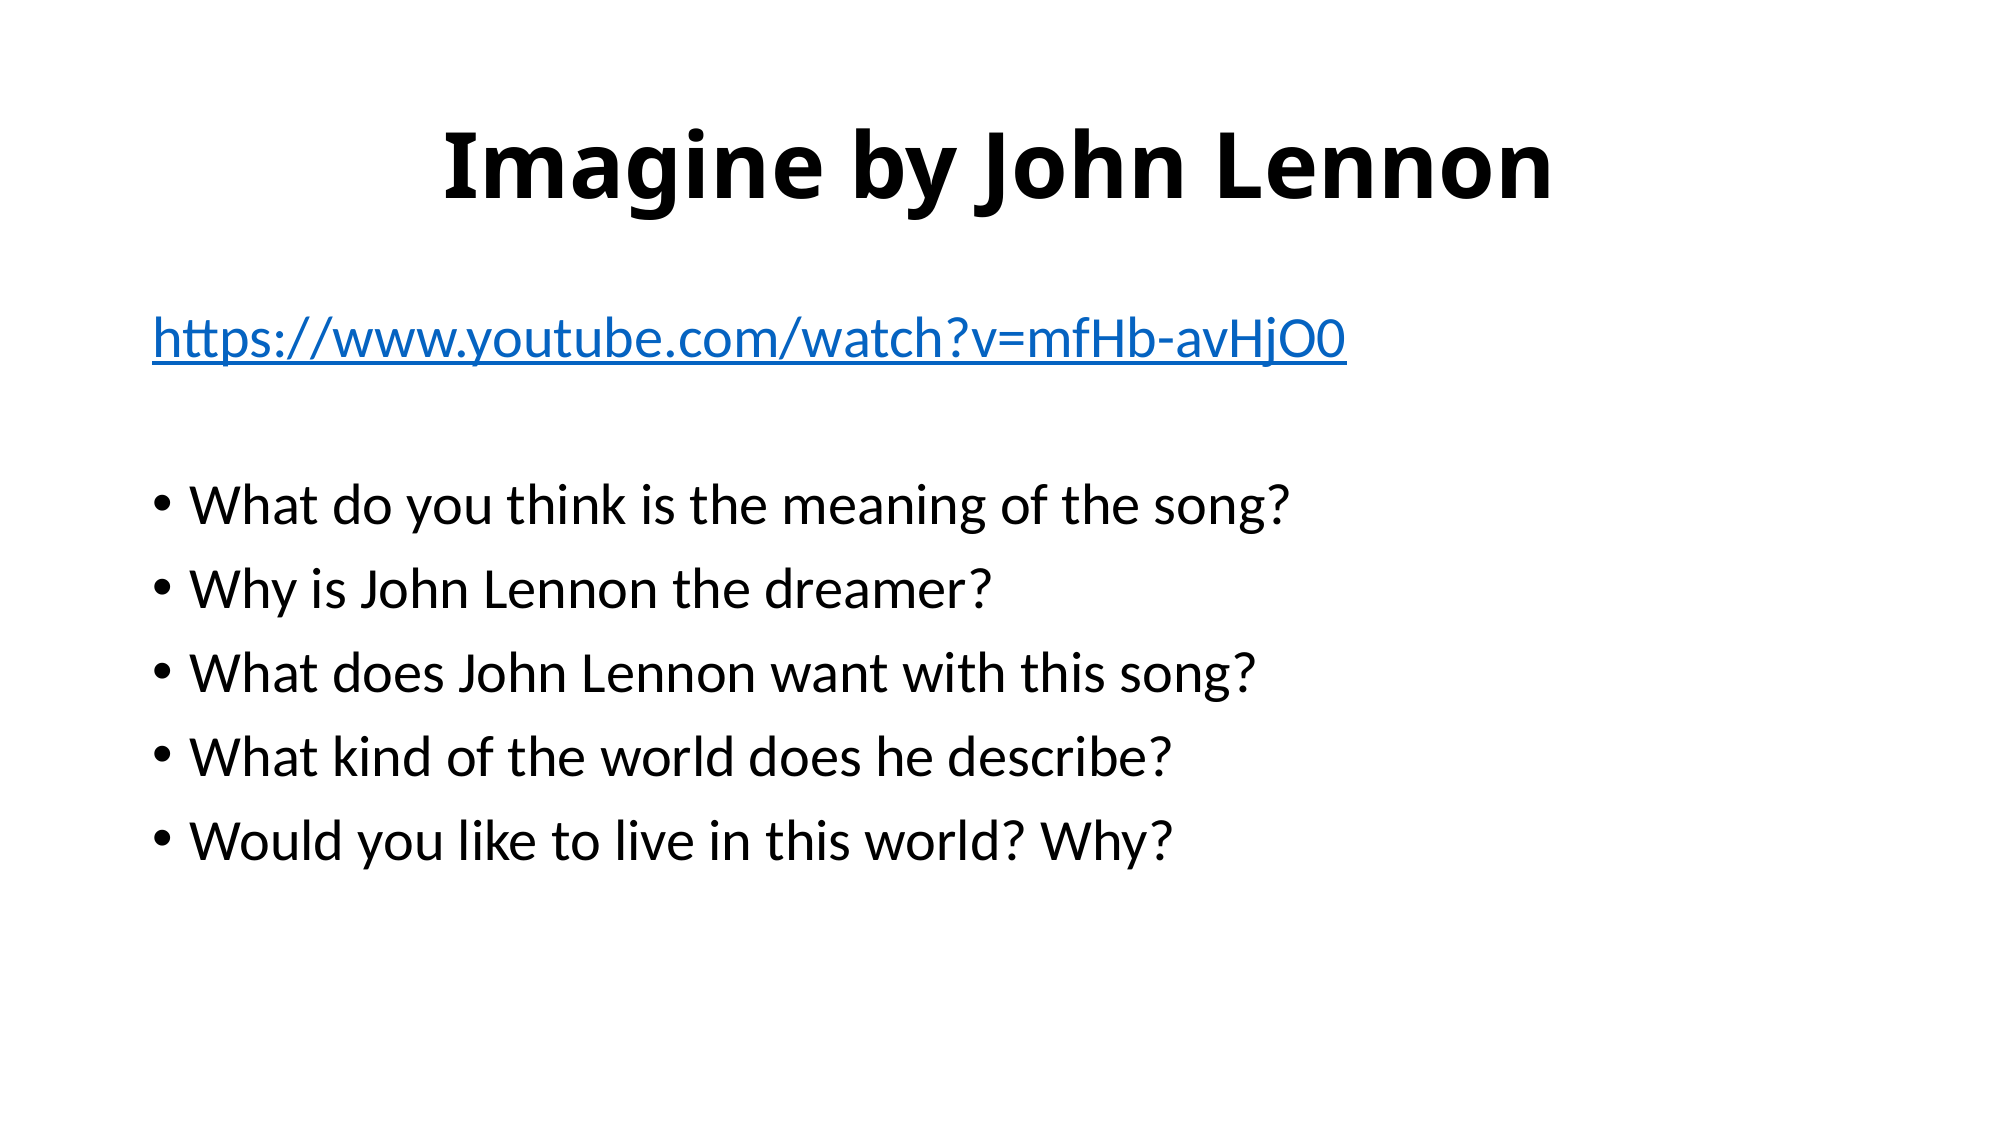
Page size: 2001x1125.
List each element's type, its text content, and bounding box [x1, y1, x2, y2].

title Imagine by John Lennon [137, 59, 1863, 278]
list https://www.youtube.com/watch?v=mfHb-avHjO0 What do you think is the meaning of the song? Why is John Lennon the dreamer? What does John Lennon want with this song? What kind of the world does he describe? Would you like to live in this world? Why? [137, 299, 1863, 1014]
